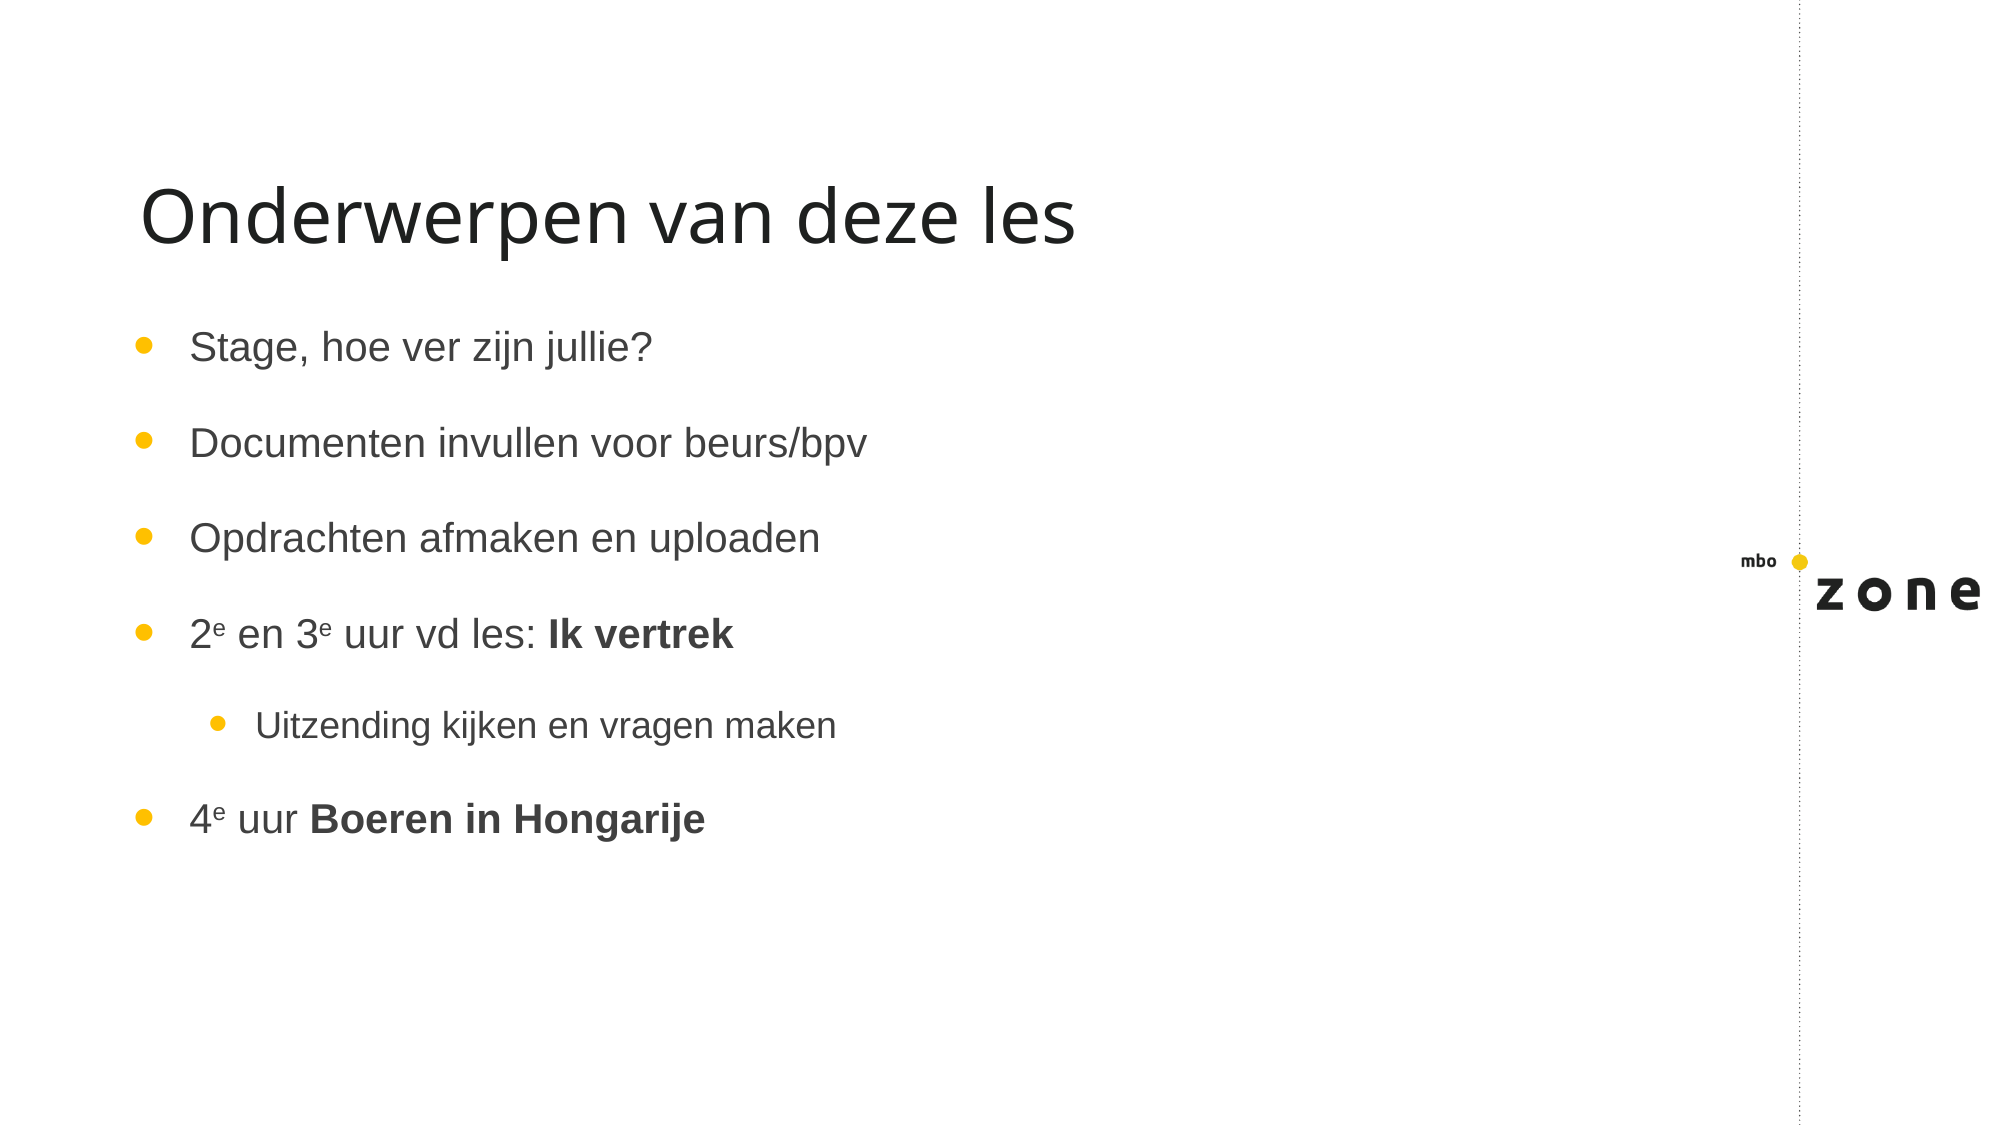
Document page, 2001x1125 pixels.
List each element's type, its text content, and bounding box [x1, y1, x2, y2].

title Onderwerpen van deze les [139, 168, 1498, 357]
picture [1596, 0, 2001, 1125]
subtitle Stage, hoe ver zijn jullie? Documenten invullen voor beurs/bpv Opdrachten afmaken en uploaden 2e en 3e uur vd les: Ik vertrek Uitzending kijken en vragen maken 4e uur Boeren in Hongarije [118, 286, 1477, 979]
